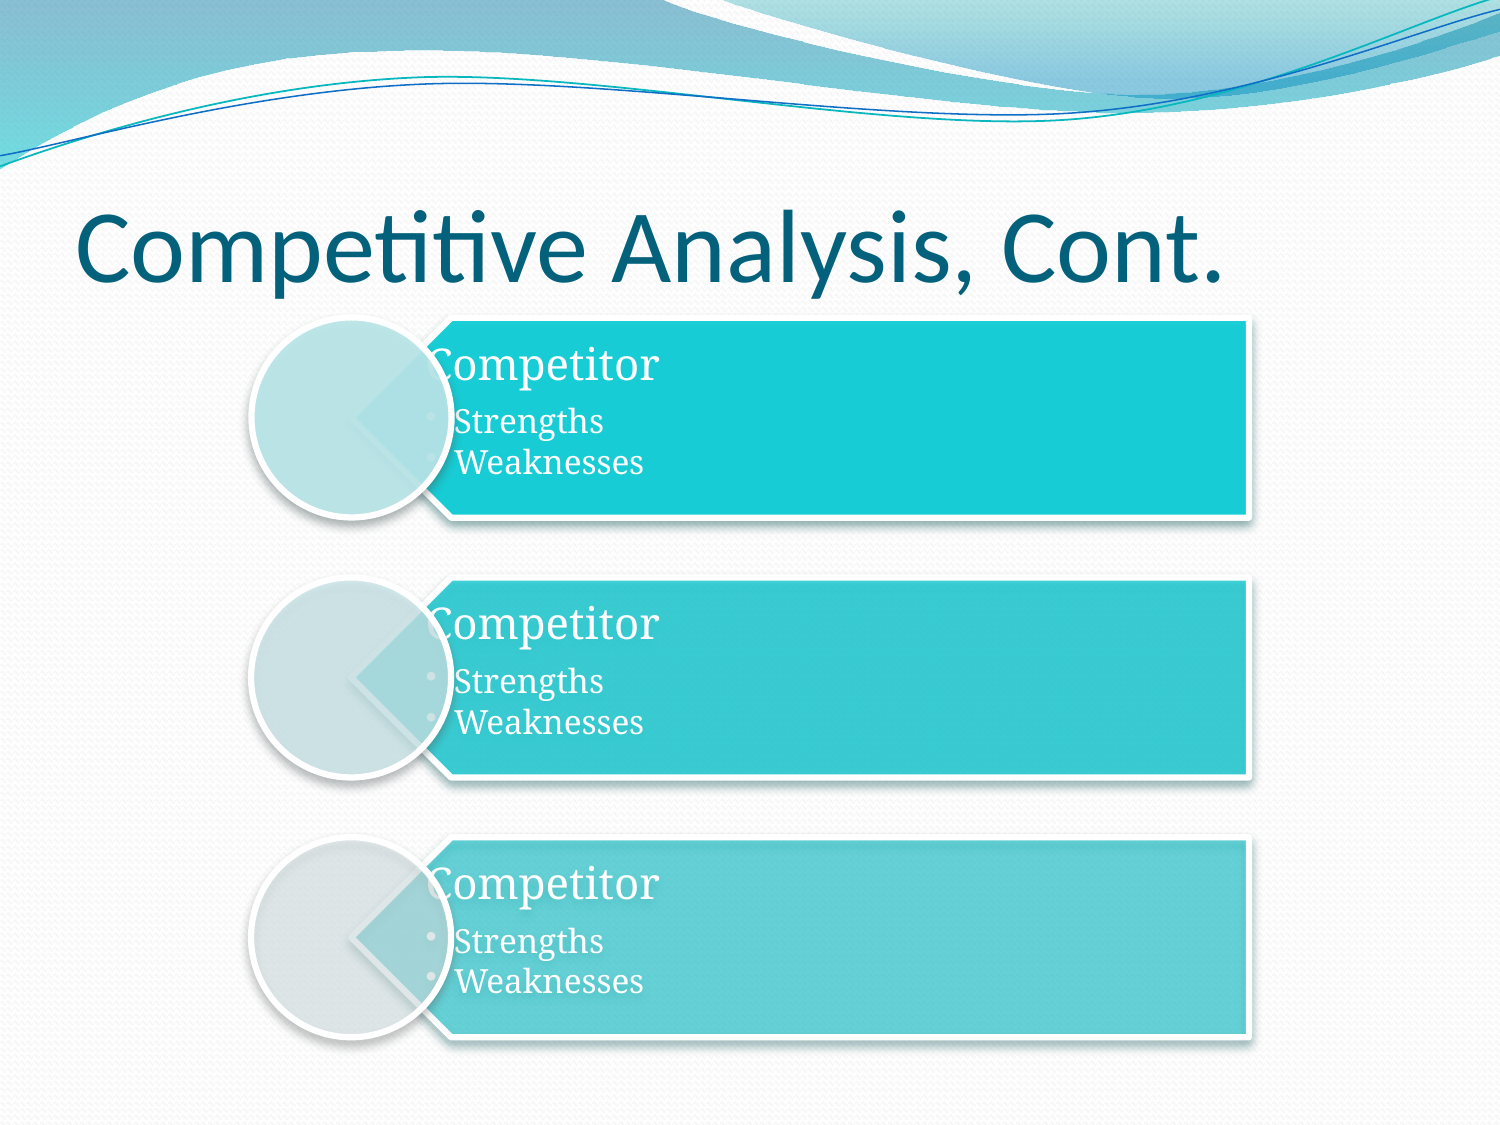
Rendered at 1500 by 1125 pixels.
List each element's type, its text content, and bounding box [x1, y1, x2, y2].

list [74, 317, 1426, 1038]
title Competitive Analysis, Cont. [75, 115, 1425, 303]
